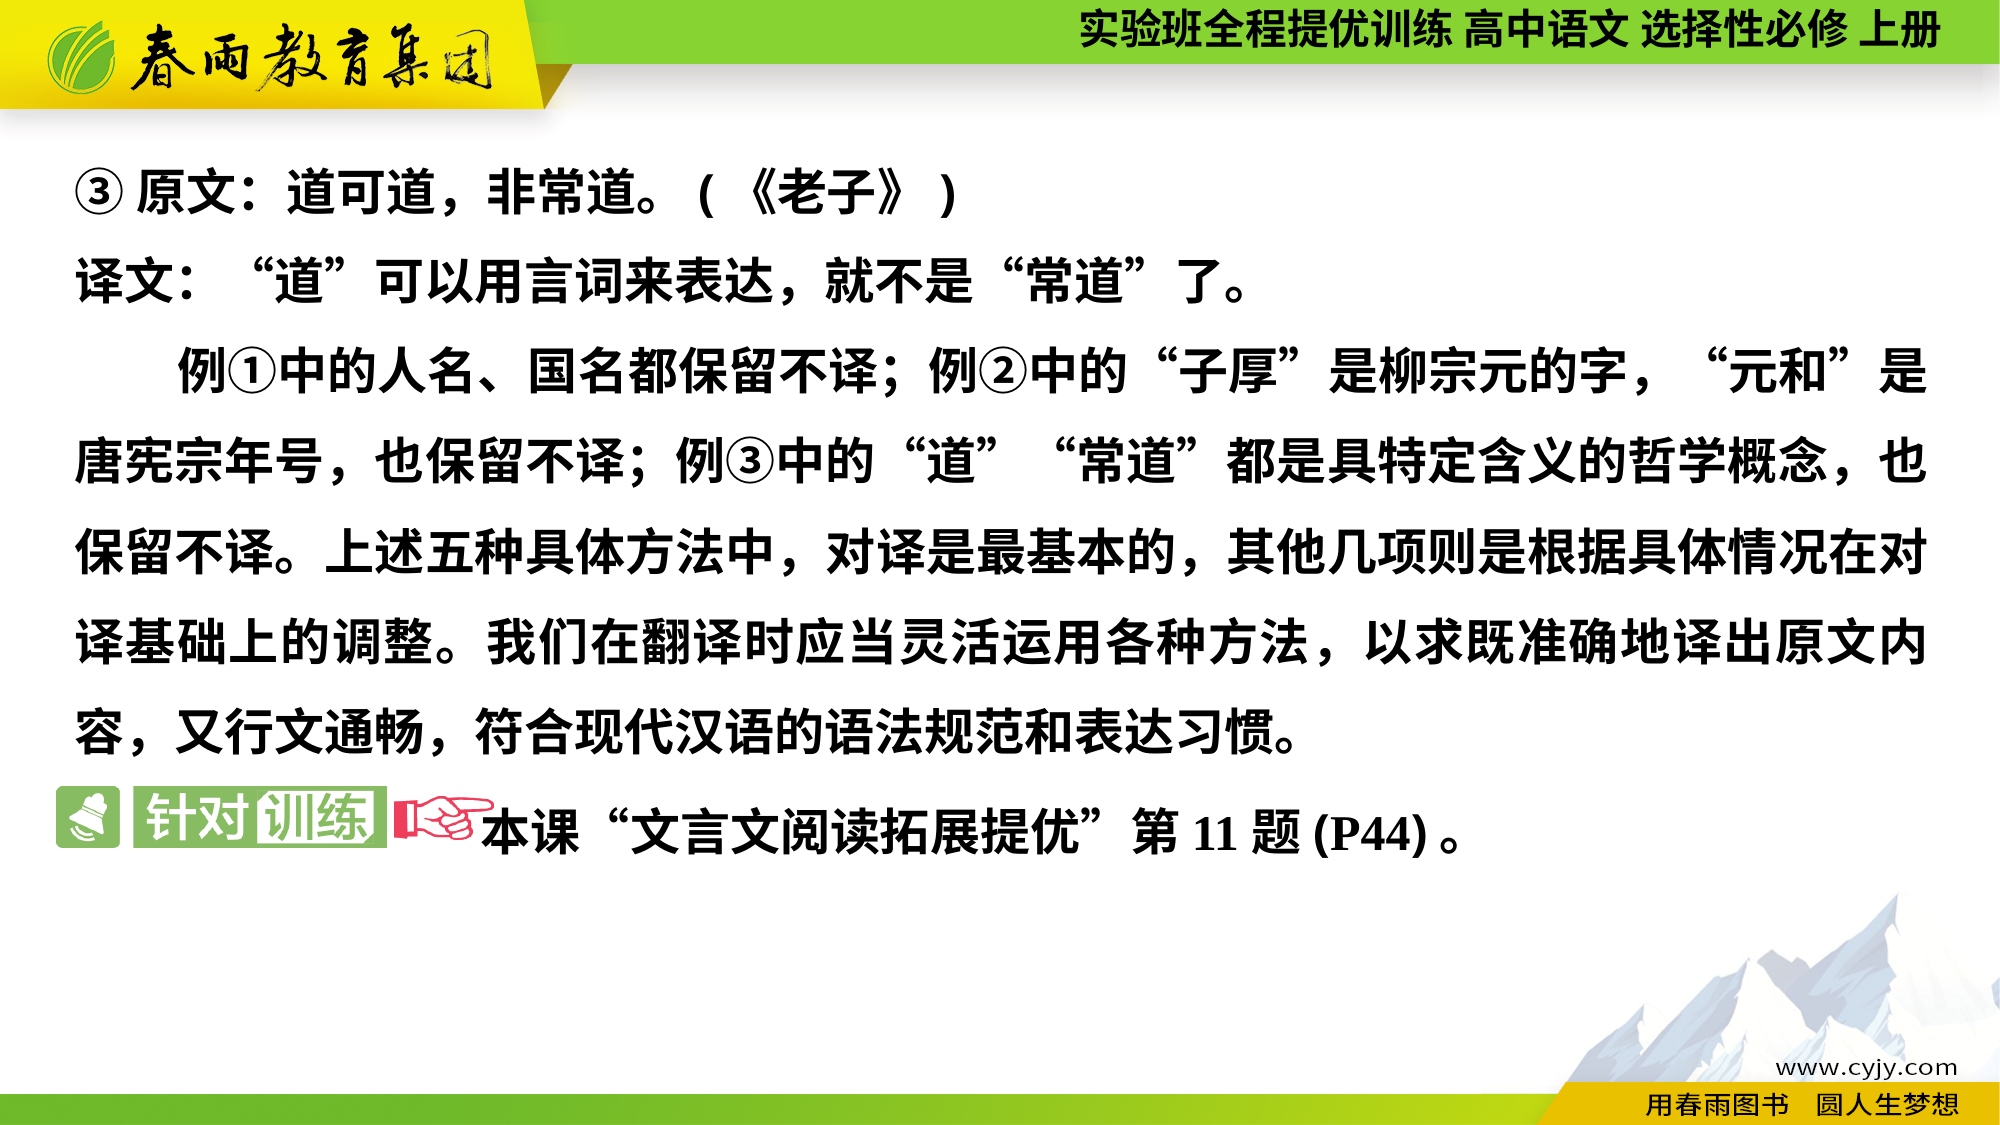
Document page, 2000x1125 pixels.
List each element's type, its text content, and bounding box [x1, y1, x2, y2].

picture [0, 0, 2000, 1125]
list ③原文：道可道，非常道。(《老子》) 译文：“道”可以用言词来表达，就不是“常道”了。 例①中的人名、国名都保留不译；例②中的“子厚”是柳宗元的字，“元和”是唐宪宗年号，也保留不译；例③中的“道”“常道”都是具特定含义的哲学概念，也保留不译。上述五种具体方法中，对译是最基本的，其他几项则是根据具体情况在对译基础上的调整。我们在翻译时应当灵活运用各种方法，以求既准确地译出原文内容，又行文通畅，符合现代汉语的语法规范和表达习惯。 [59, 122, 1944, 763]
text_box 本课“文言文阅读拓展提优”第11题(P44)。 [59, 763, 1944, 869]
